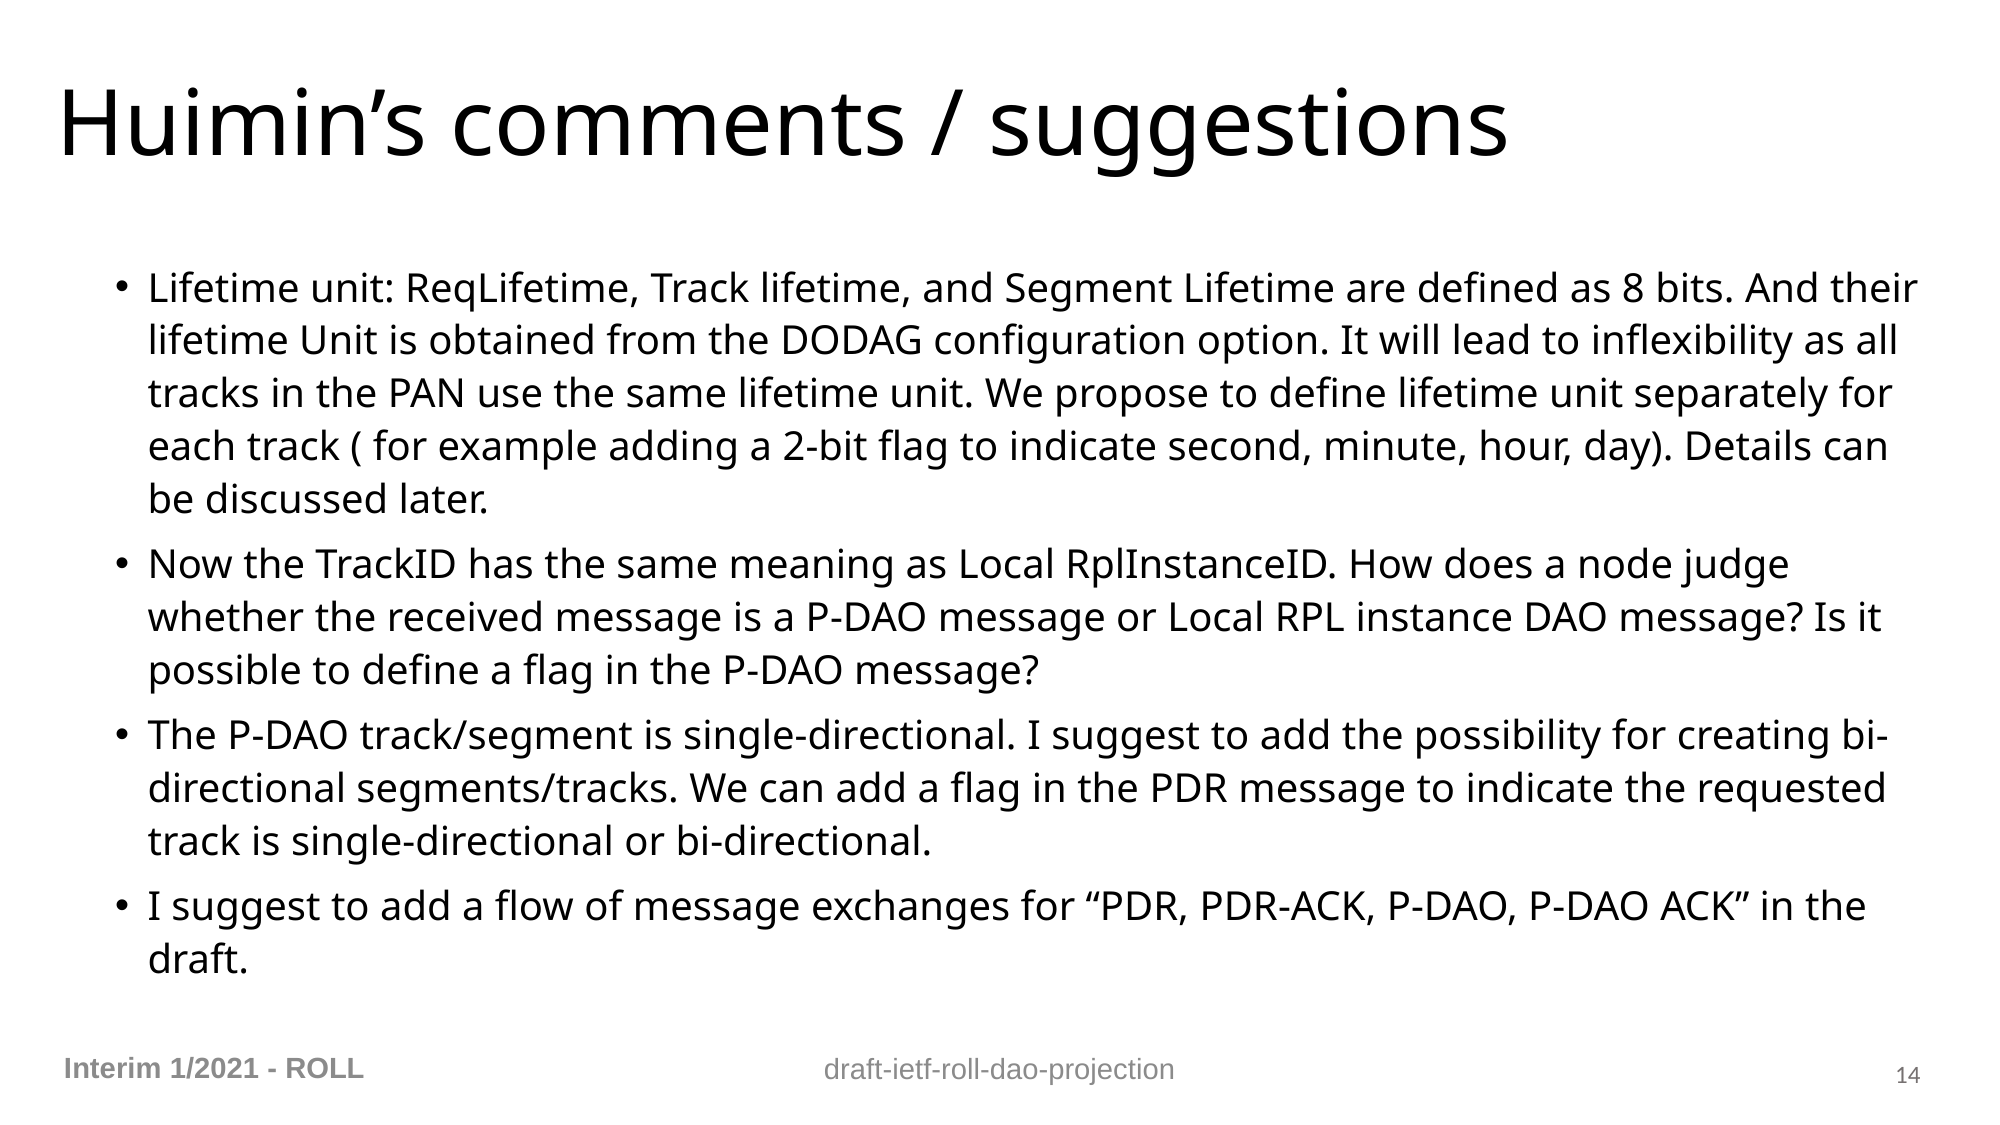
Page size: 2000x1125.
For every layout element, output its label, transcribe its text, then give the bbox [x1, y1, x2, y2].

list Lifetime unit: ReqLifetime, Track lifetime, and Segment Lifetime are defined as 8 bits. And their lifetime Unit is obtained from the DODAG configuration option. It will lead to inflexibility as all tracks in the PAN use the same lifetime unit. We propose to define lifetime unit separately for each track ( for example adding a 2-bit flag to indicate second, minute, hour, day). Details can be discussed later. Now the TrackID has the same meaning as Local RplInstanceID. How does a node judge whether the received message is a P-DAO message or Local RPL instance DAO message? Is it possible to define a flag in the P-DAO message? The P-DAO track/segment is single-directional. I suggest to add the possibility for creating bi-directional segments/tracks. We can add a flag in the PDR message to indicate the requested track is single-directional or bi-directional. I suggest to add a flow of message exchanges for “PDR, PDR-ACK, P-DAO, P-DAO ACK” in the draft. [100, 249, 1947, 998]
title Huimin’s comments / suggestions [41, 16, 1767, 235]
